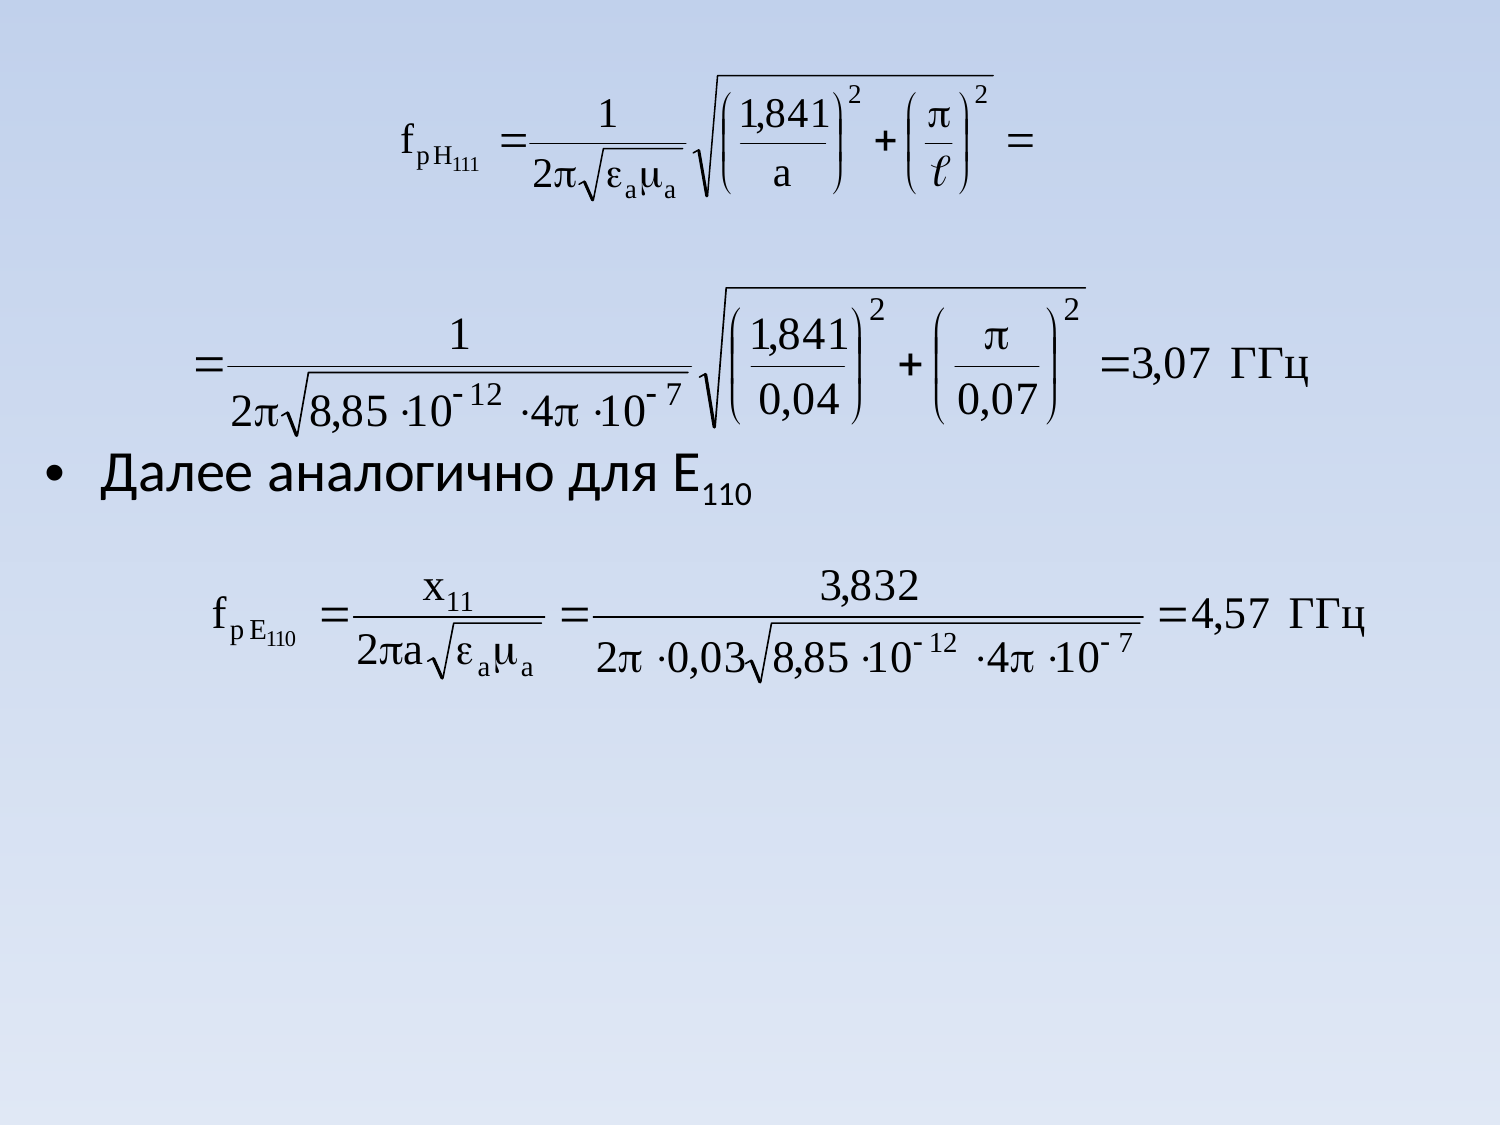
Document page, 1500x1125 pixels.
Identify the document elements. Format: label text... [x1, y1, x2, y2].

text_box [395, 66, 1033, 209]
list Далее аналогично для E110 [29, 30, 1483, 1094]
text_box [185, 278, 1315, 445]
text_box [206, 550, 1370, 693]
